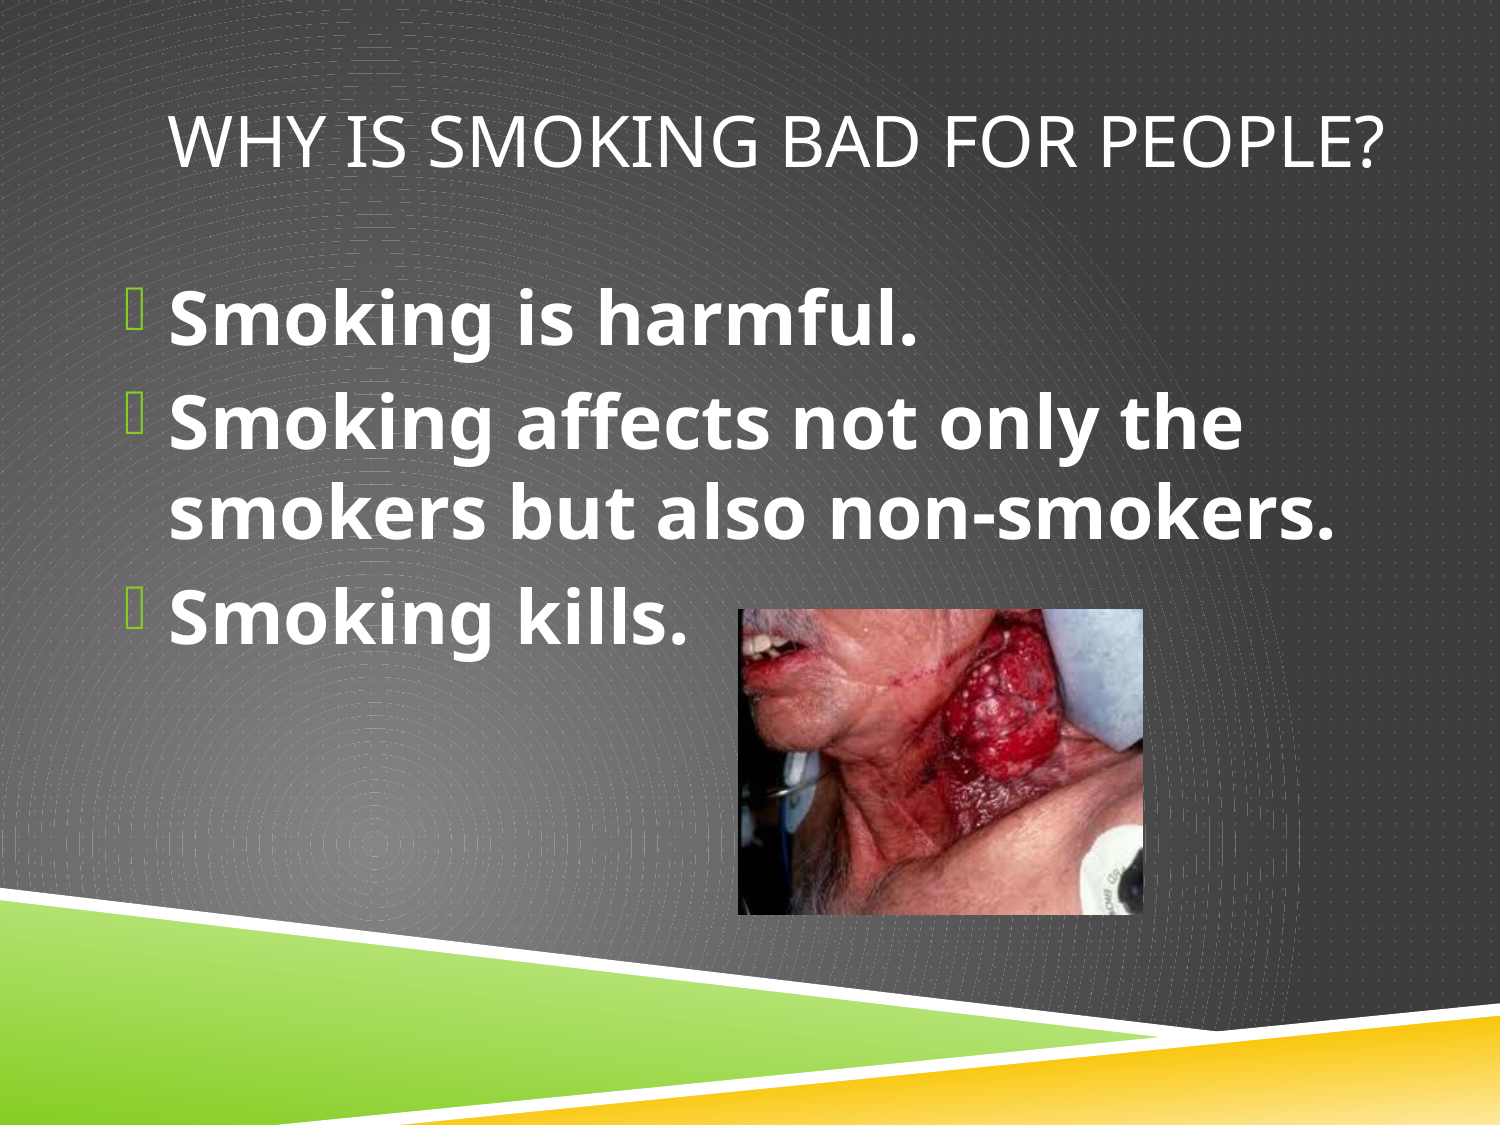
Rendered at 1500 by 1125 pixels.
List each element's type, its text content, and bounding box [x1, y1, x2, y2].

list Smoking is harmful. Smoking affects not only the smokers but also non-smokers. Smoking kills. [112, 262, 1388, 875]
picture [737, 609, 1144, 915]
title why is smoking bad for people? [112, 45, 1388, 233]
